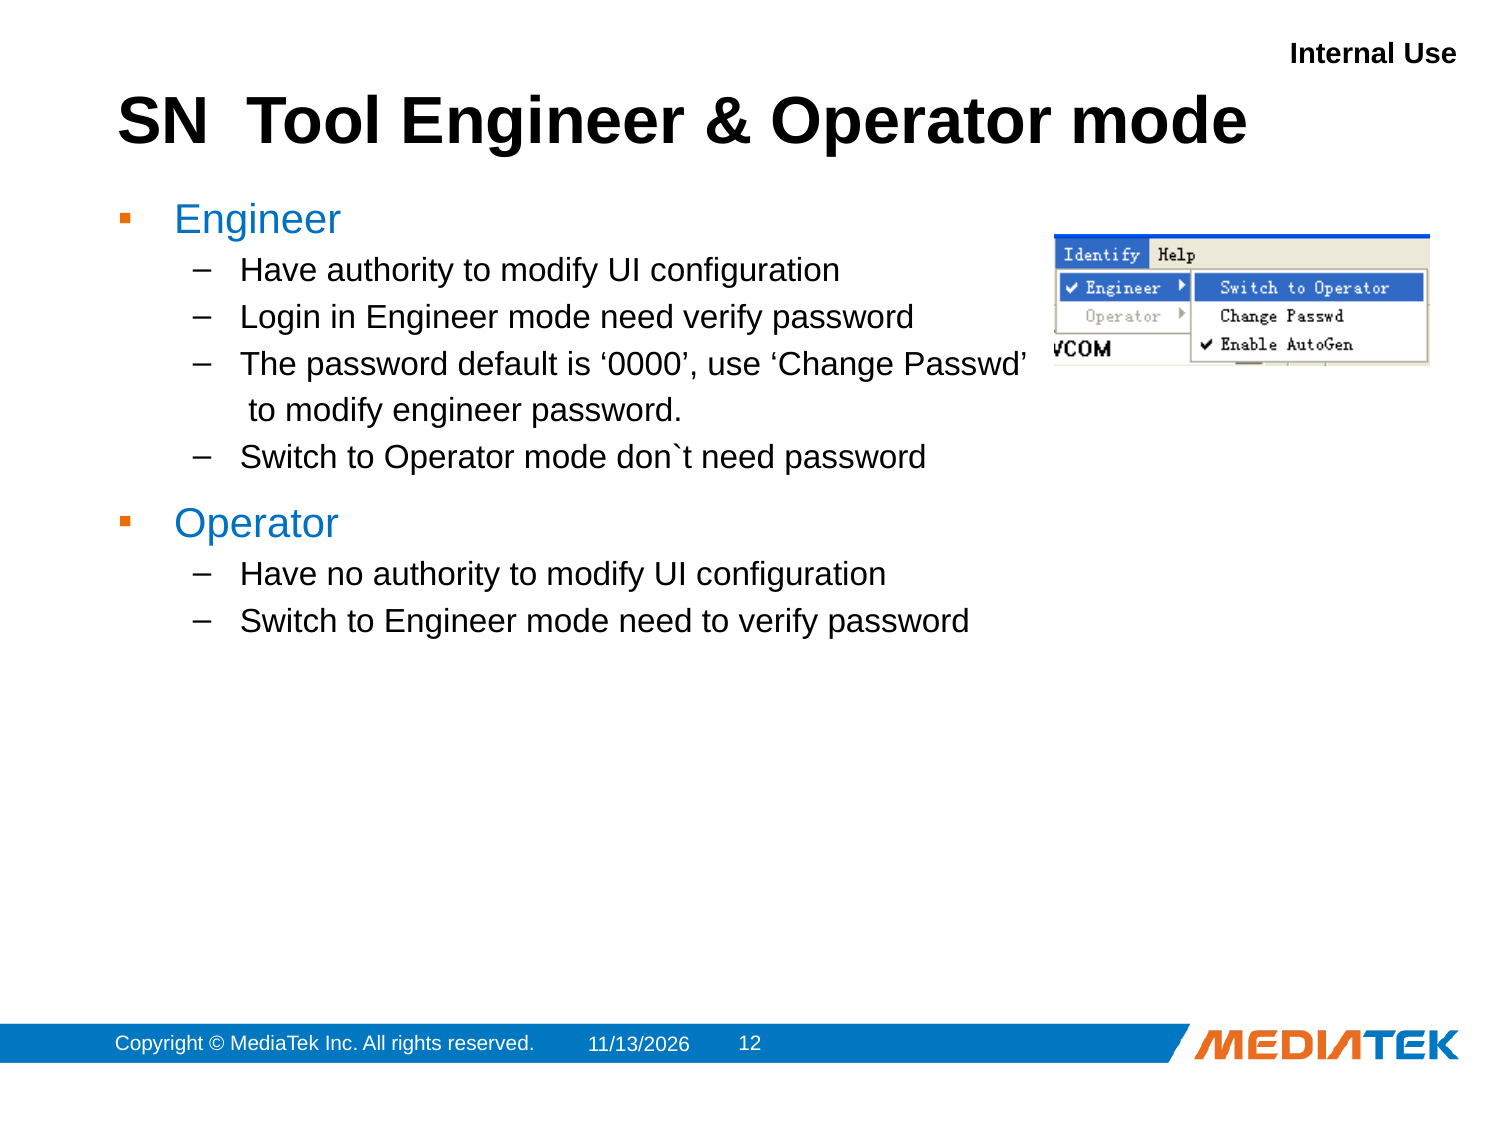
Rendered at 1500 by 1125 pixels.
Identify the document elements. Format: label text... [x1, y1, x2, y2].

list Engineer Have authority to modify UI configuration Login in Engineer mode need verify password The password default is ‘0000’, use ‘Change Passwd’ to modify engineer password. Switch to Operator mode don`t need password Operator Have no authority to modify UI configuration Switch to Engineer mode need to verify password [102, 184, 1425, 998]
picture [789, 1023, 1459, 1063]
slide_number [573, 1022, 711, 1090]
footer Copyright © MediaTek Inc. All rights reserved. [99, 1022, 573, 1090]
picture [0, 1023, 99, 1063]
slide_number 11 [711, 1022, 789, 1090]
title SN Tool Engineer & Operator mode [101, 62, 1425, 172]
picture [1054, 234, 1430, 366]
